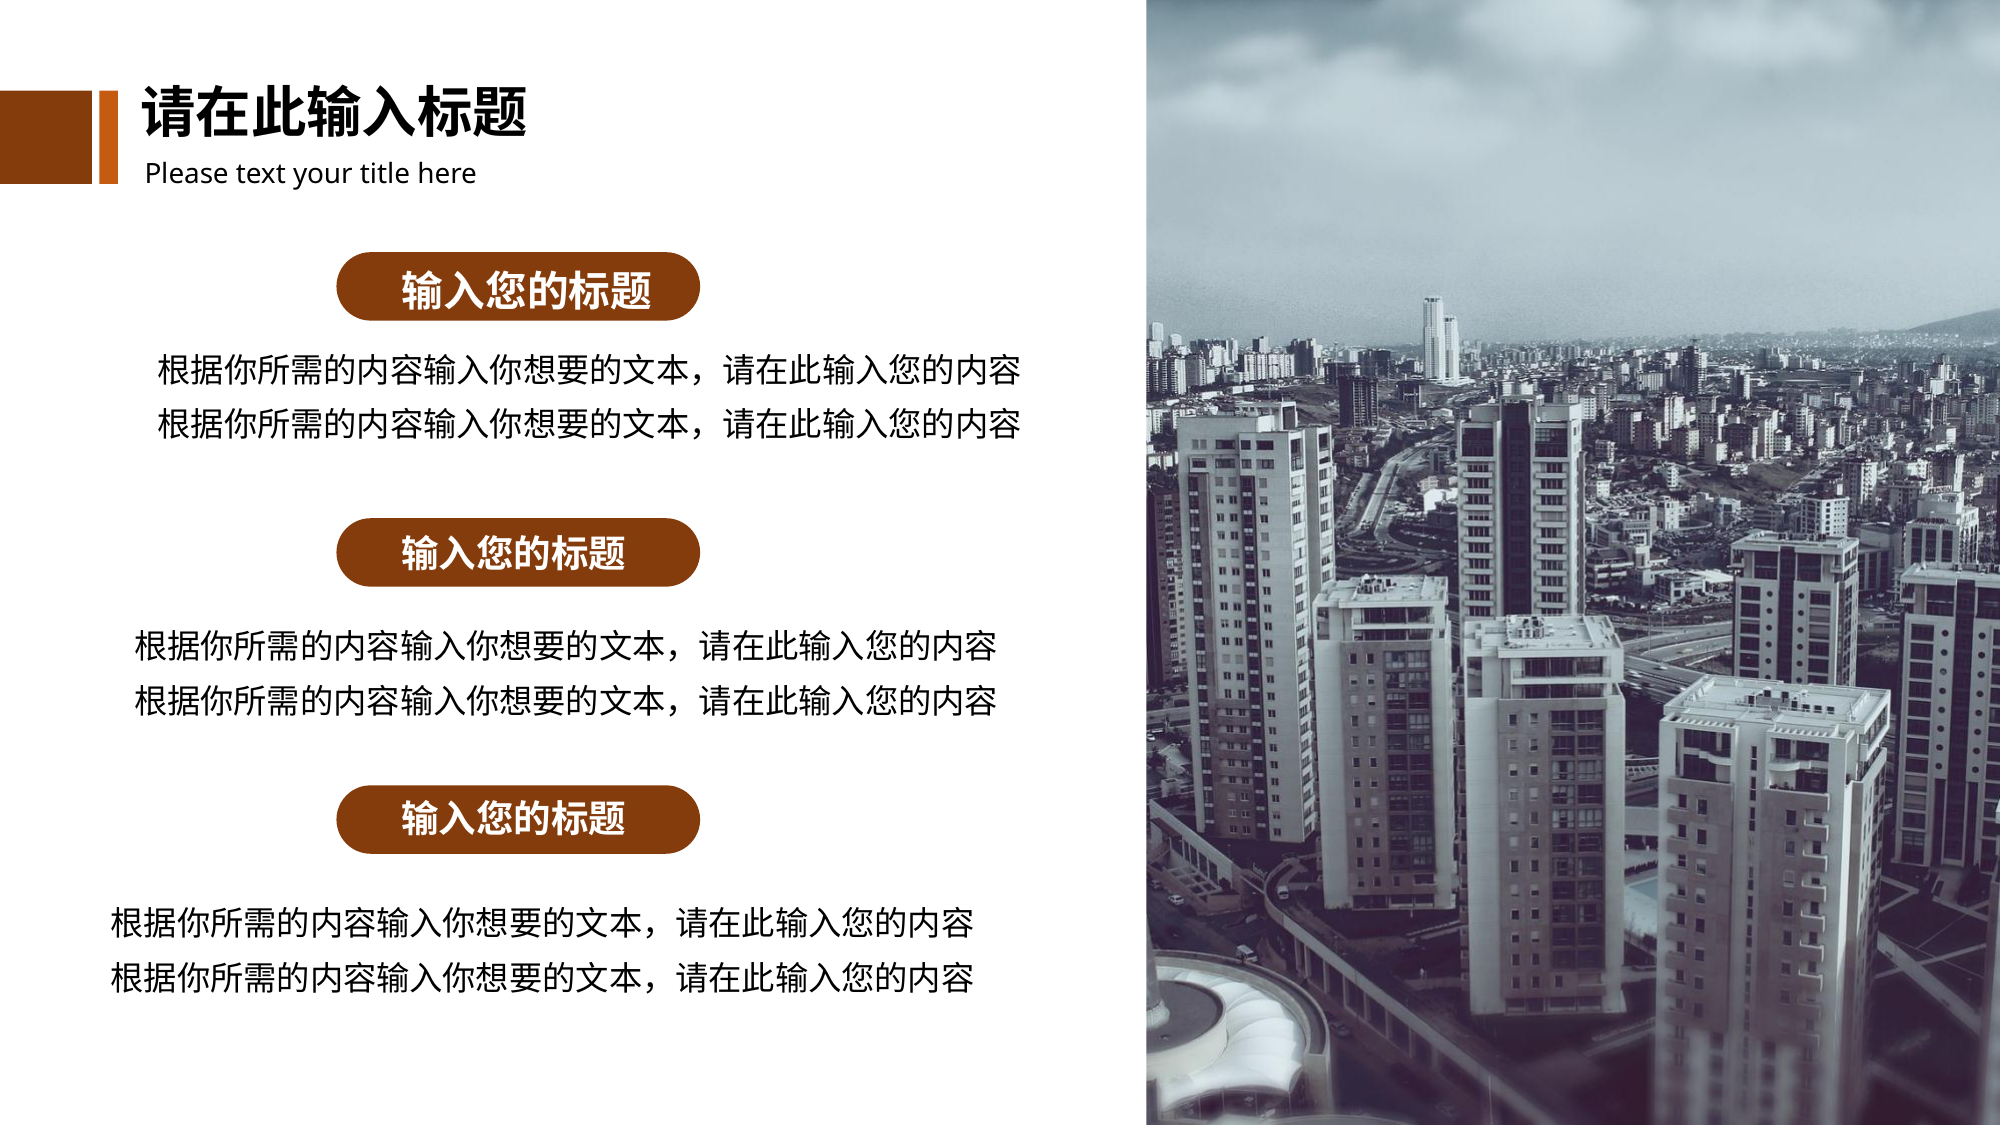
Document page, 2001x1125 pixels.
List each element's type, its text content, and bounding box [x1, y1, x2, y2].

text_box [336, 252, 701, 324]
picture [1146, 0, 2000, 1125]
text_box 根据你所需的内容输入你想要的文本，请在此输入您的内容 根据你所需的内容输入你想要的文本，请在此输入您的内容 [133, 329, 1146, 456]
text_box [336, 785, 701, 854]
text_box 根据你所需的内容输入你想要的文本，请在此输入您的内容 根据你所需的内容输入你想要的文本，请在此输入您的内容 [86, 882, 1100, 1009]
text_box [336, 518, 701, 587]
text_box 根据你所需的内容输入你想要的文本，请在此输入您的内容 根据你所需的内容输入你想要的文本，请在此输入您的内容 [110, 605, 1123, 732]
